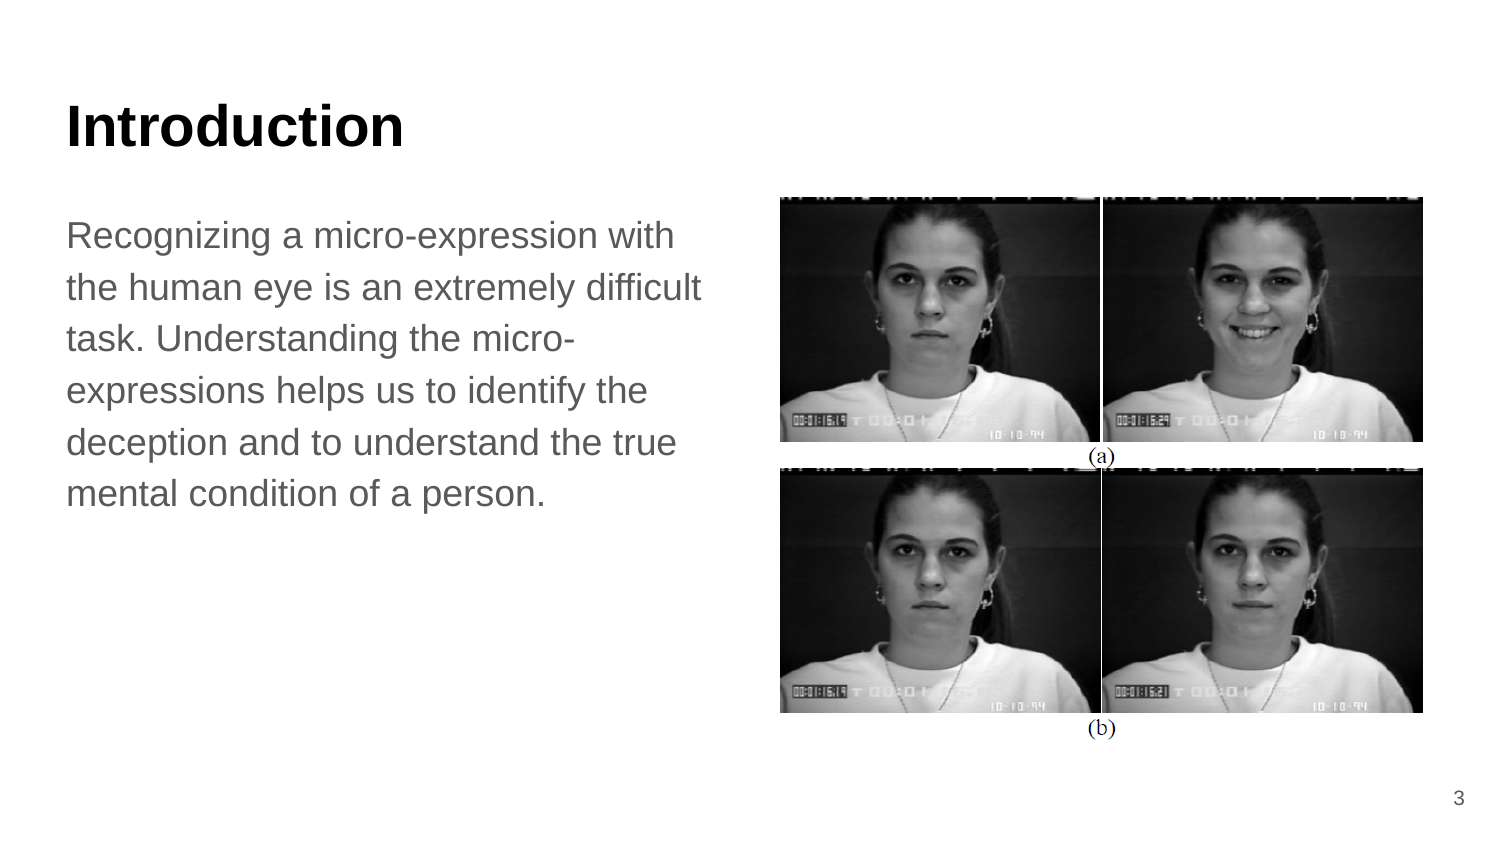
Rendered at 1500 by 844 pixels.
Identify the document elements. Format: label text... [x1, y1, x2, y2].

picture [774, 191, 1430, 741]
title Introduction [51, 72, 1449, 167]
list Recognizing a micro-expression with the human eye is an extremely difficult task. Understanding the micro-expressions helps us to identify the deception and to understand the true mental condition of a person. [51, 189, 750, 750]
slide_number ‹#› [1389, 764, 1480, 830]
